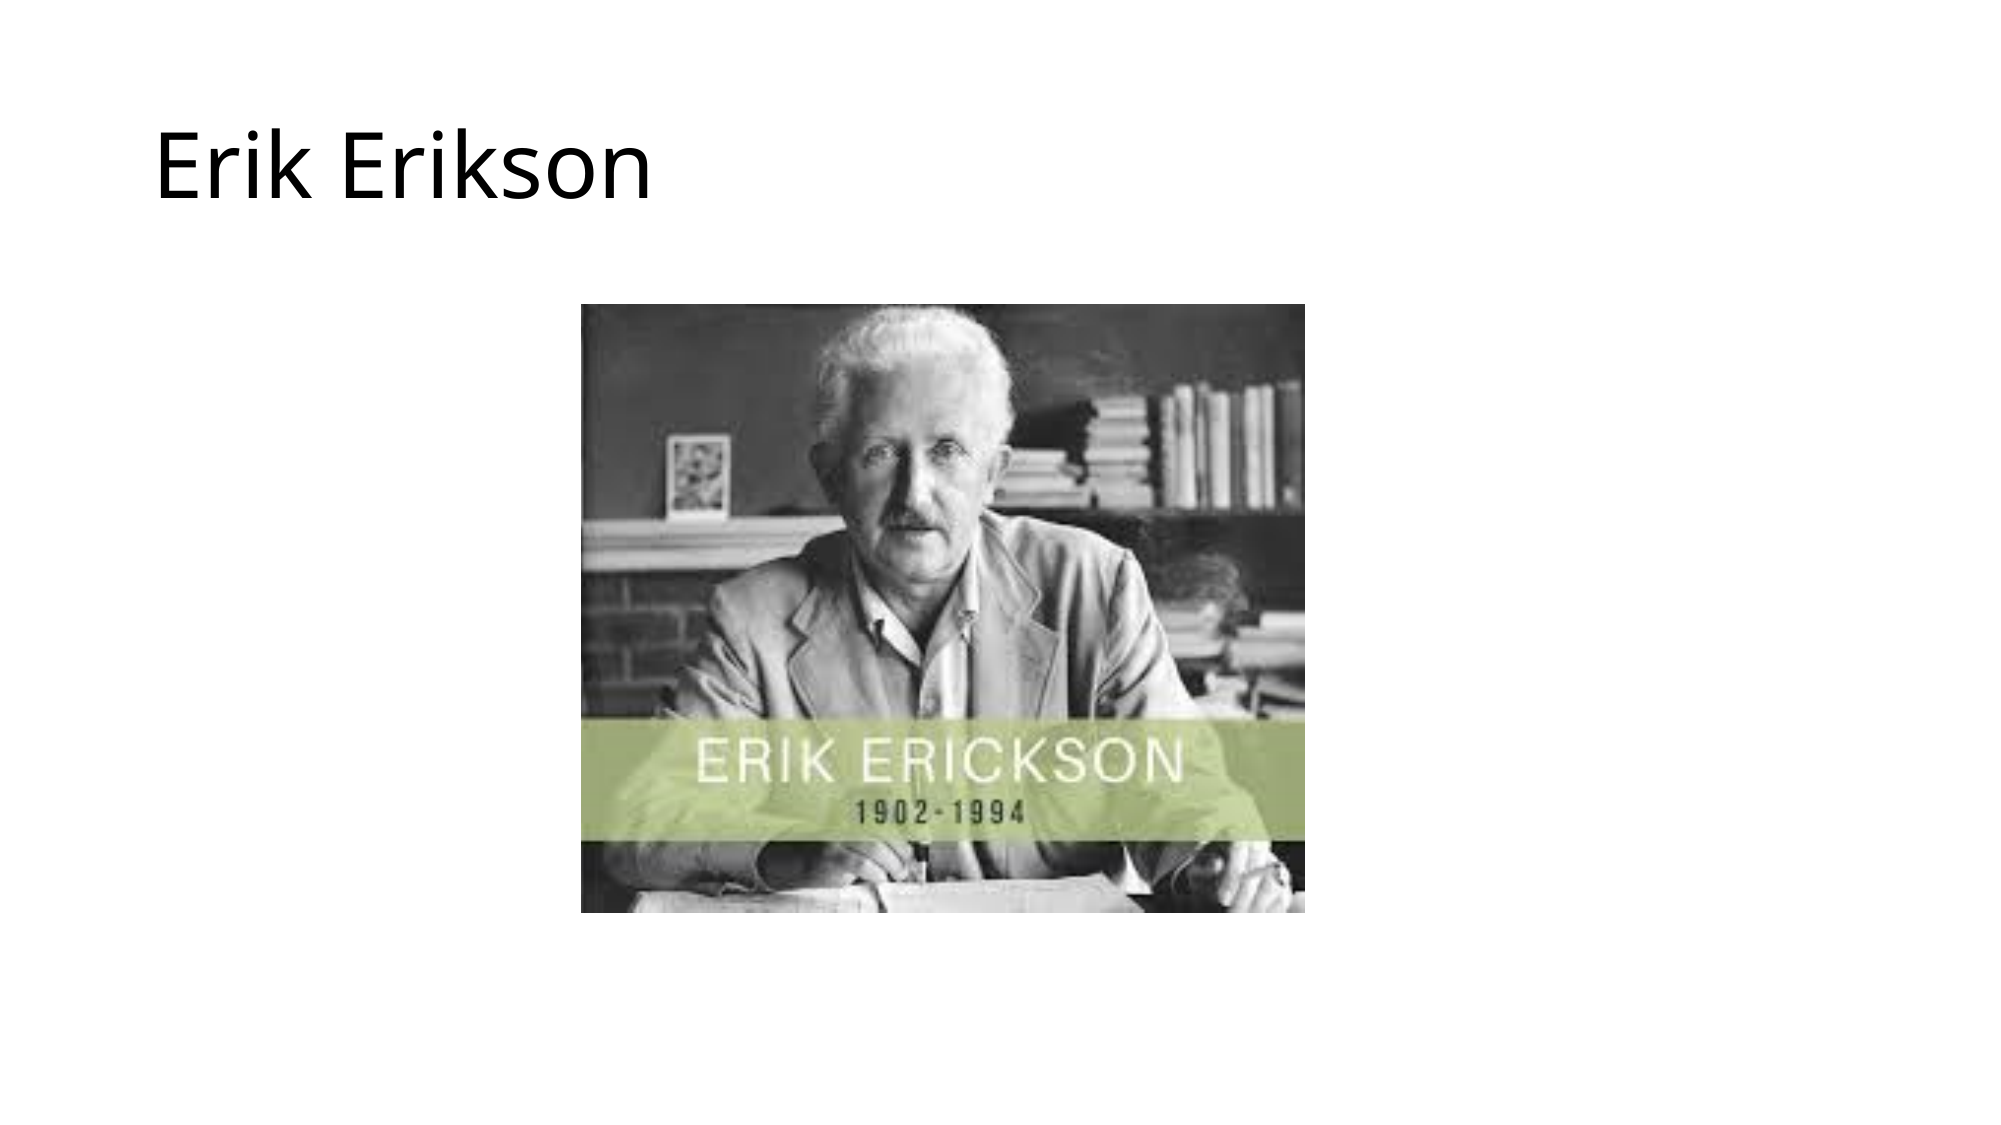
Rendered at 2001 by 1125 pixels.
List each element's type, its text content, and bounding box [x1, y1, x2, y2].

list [581, 304, 1305, 913]
title Erik Erikson [137, 59, 1863, 278]
